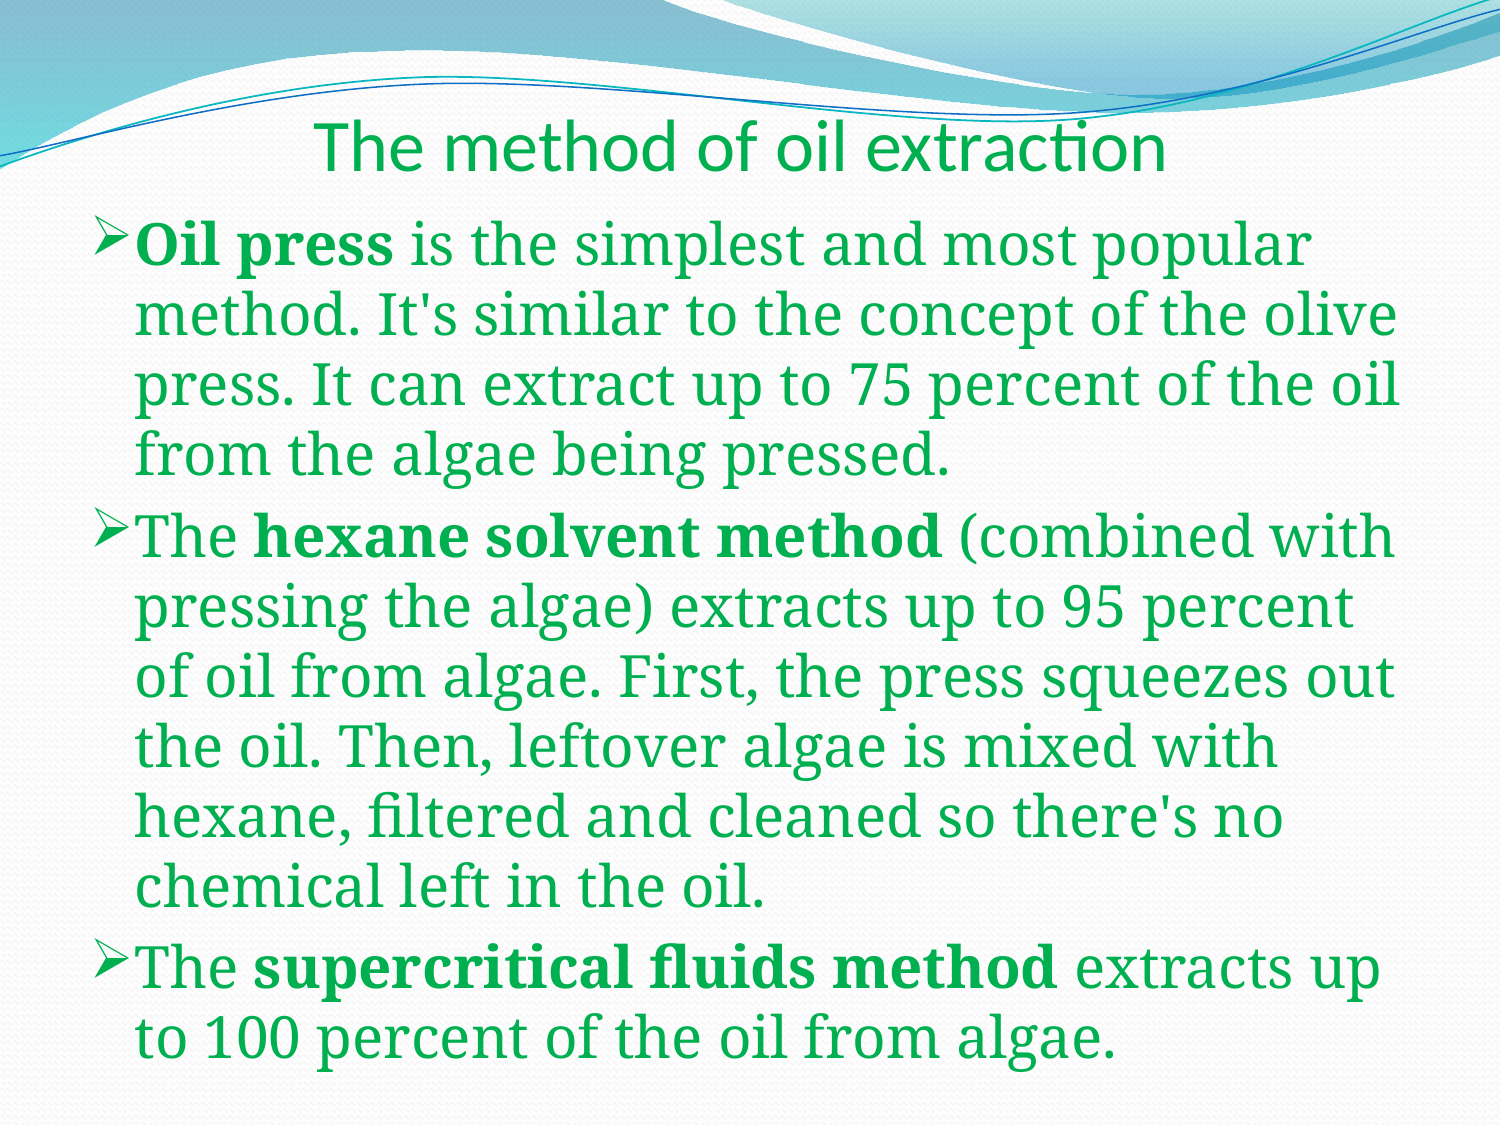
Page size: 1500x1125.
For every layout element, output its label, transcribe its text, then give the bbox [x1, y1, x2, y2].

title The method of oil extraction [75, 87, 1425, 200]
list Oil press is the simplest and most popular method. It's similar to the concept of the olive press. It can extract up to 75 percent of the oil from the algae being pressed. The hexane solvent method (combined with pressing the algae) extracts up to 95 percent of oil from algae. First, the press squeezes out the oil. Then, leftover algae is mixed with hexane, filtered and cleaned so there's no chemical left in the oil. The supercritical fluids method extracts up to 100 percent of the oil from algae. [75, 200, 1425, 1038]
